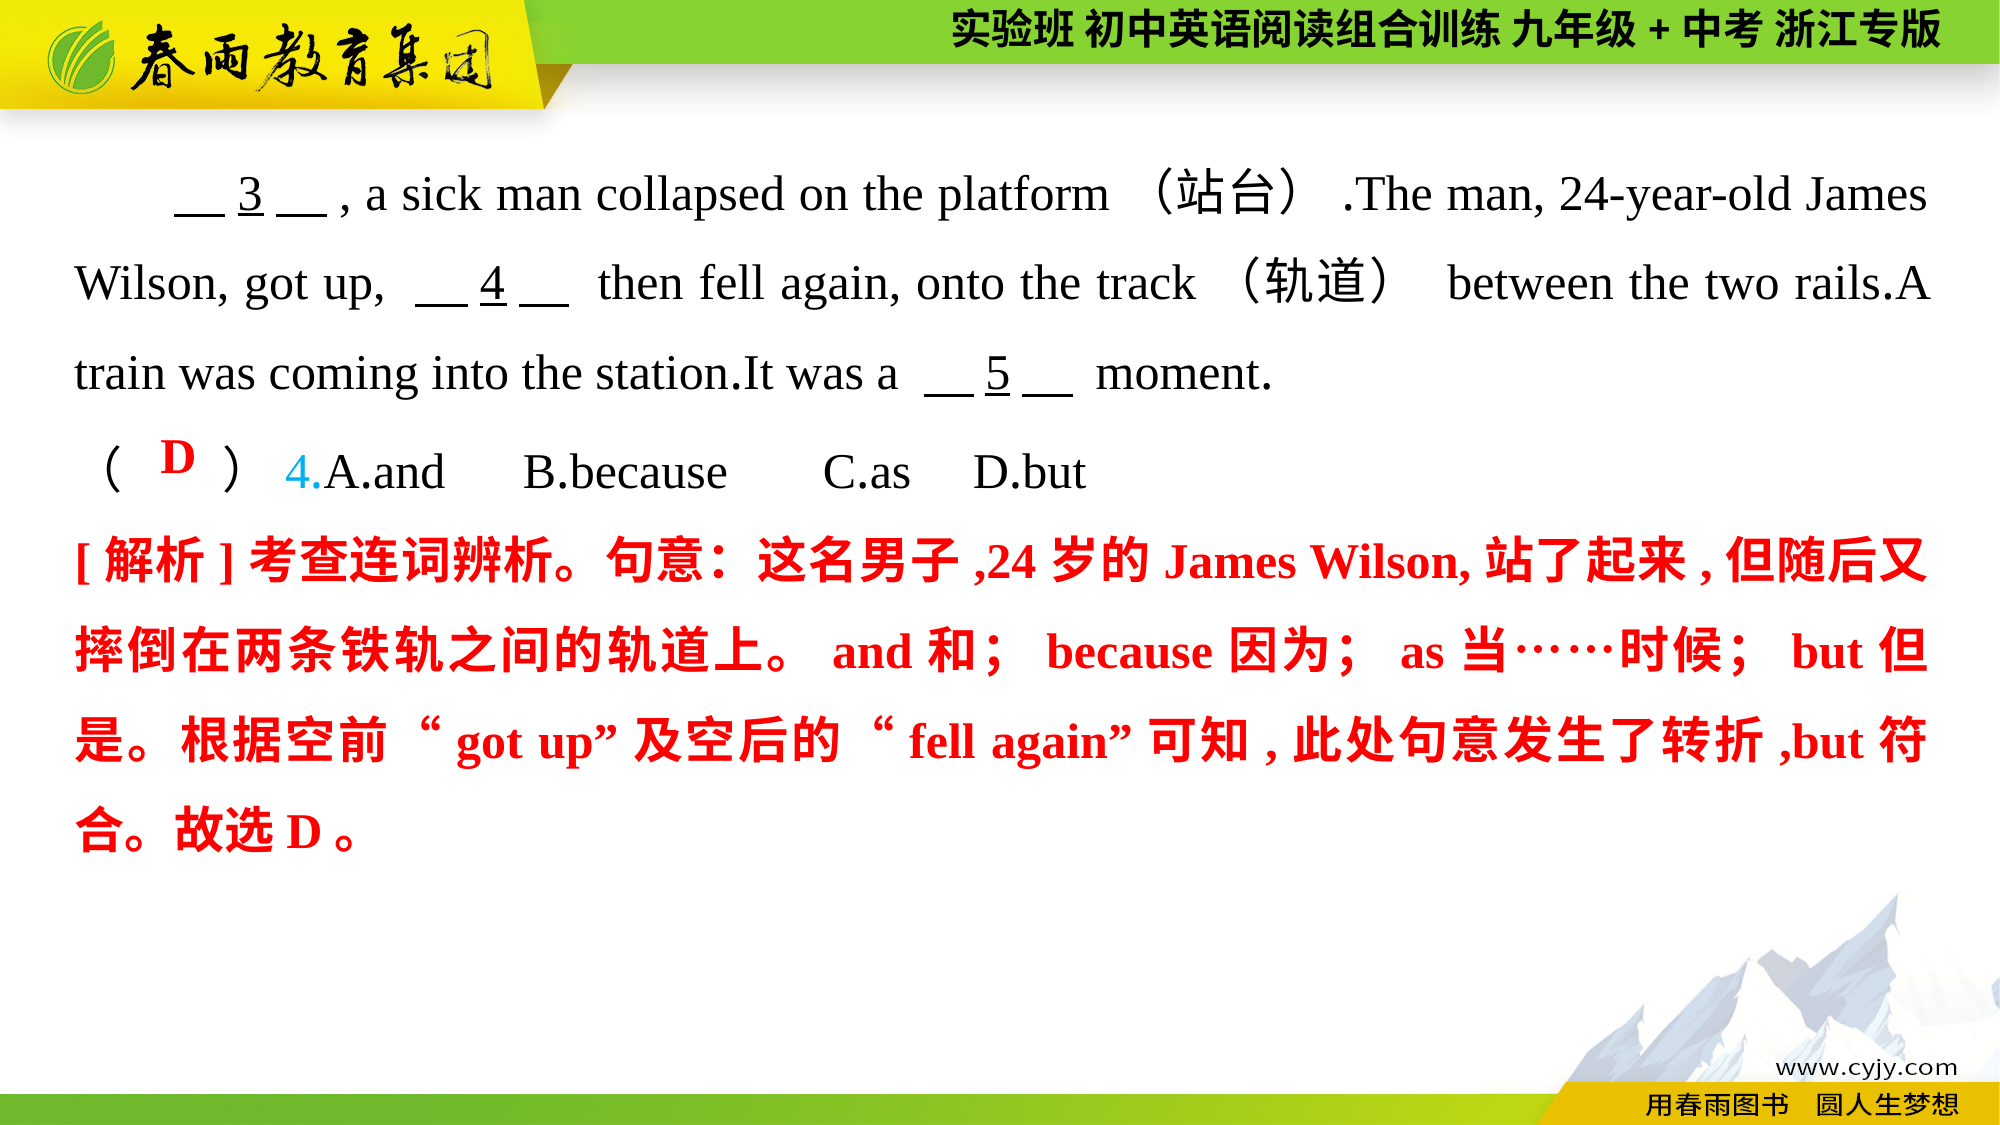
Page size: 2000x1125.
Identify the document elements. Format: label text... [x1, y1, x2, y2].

list 3 , a sick man collapsed on the platform（站台）.The man, 24-year-old James Wilson, got up, 4 then fell again, onto the track（轨道） between the two rails.A train was coming into the station.It was a 5 moment. [59, 122, 1944, 399]
text_box （ ）4.A.and B.because C.as D.but [57, 400, 1943, 506]
text_box [解析]考查连词辨析。句意：这名男子,24岁的James Wilson,站了起来,但随后又摔倒在两条铁轨之间的轨道上。and和；because因为；as当……时候；but但是。根据空前“got up”及空后的“fell again”可知,此处句意发生了转折,but符合。故选D。 [59, 490, 1944, 866]
picture [0, 0, 2000, 1125]
text_box D [145, 415, 212, 491]
